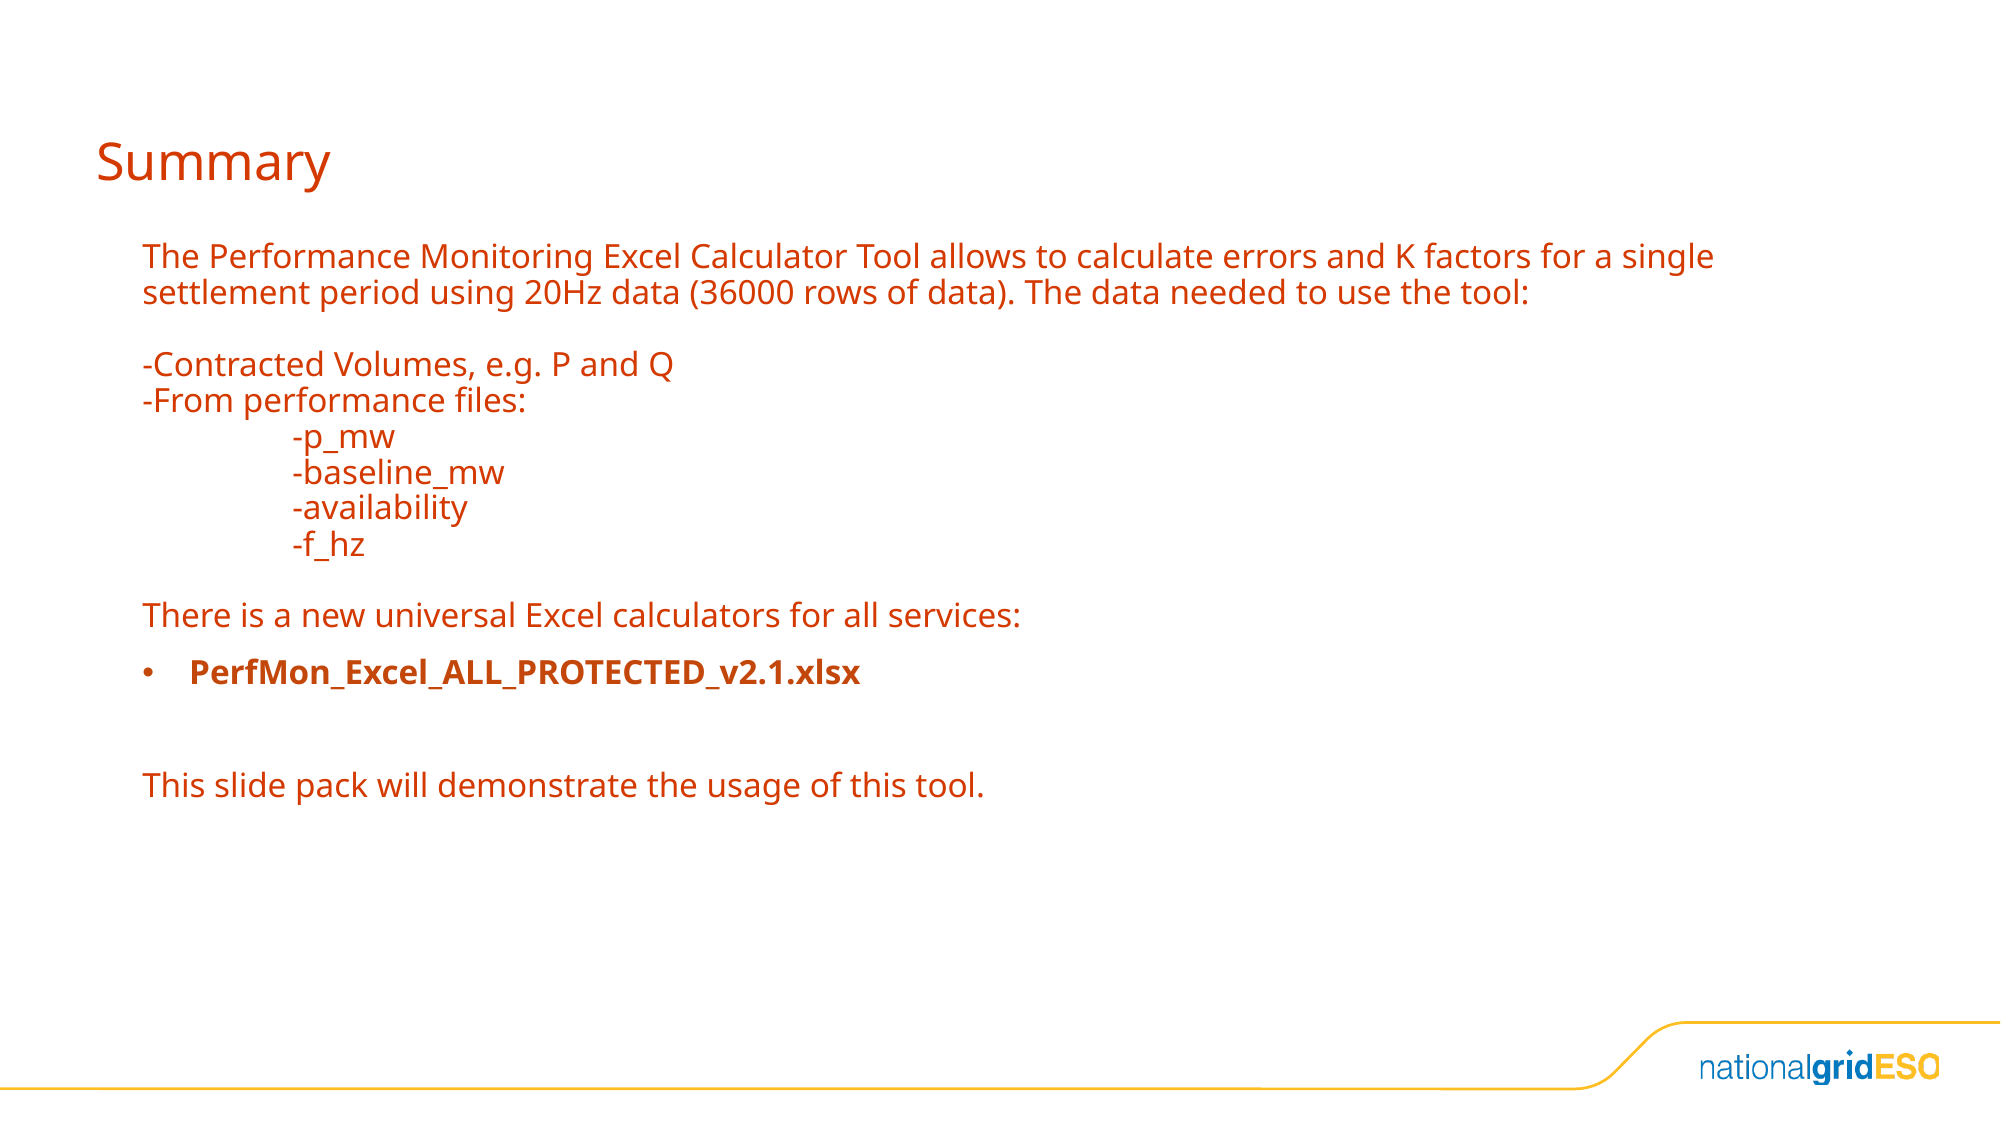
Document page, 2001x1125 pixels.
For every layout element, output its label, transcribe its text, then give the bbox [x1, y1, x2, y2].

list The Performance Monitoring Excel Calculator Tool allows to calculate errors and K factors for a single settlement period using 20Hz data (36000 rows of data). The data needed to use the tool: -Contracted Volumes, e.g. P and Q -From performance files: -p_mw -baseline_mw -availability -f_hz There is a new universal Excel calculators for all services: PerfMon_Excel_ALL_PROTECTED_v2.1.xlsx This slide pack will demonstrate the usage of this tool. [127, 232, 1819, 1010]
title Summary [81, 127, 909, 233]
